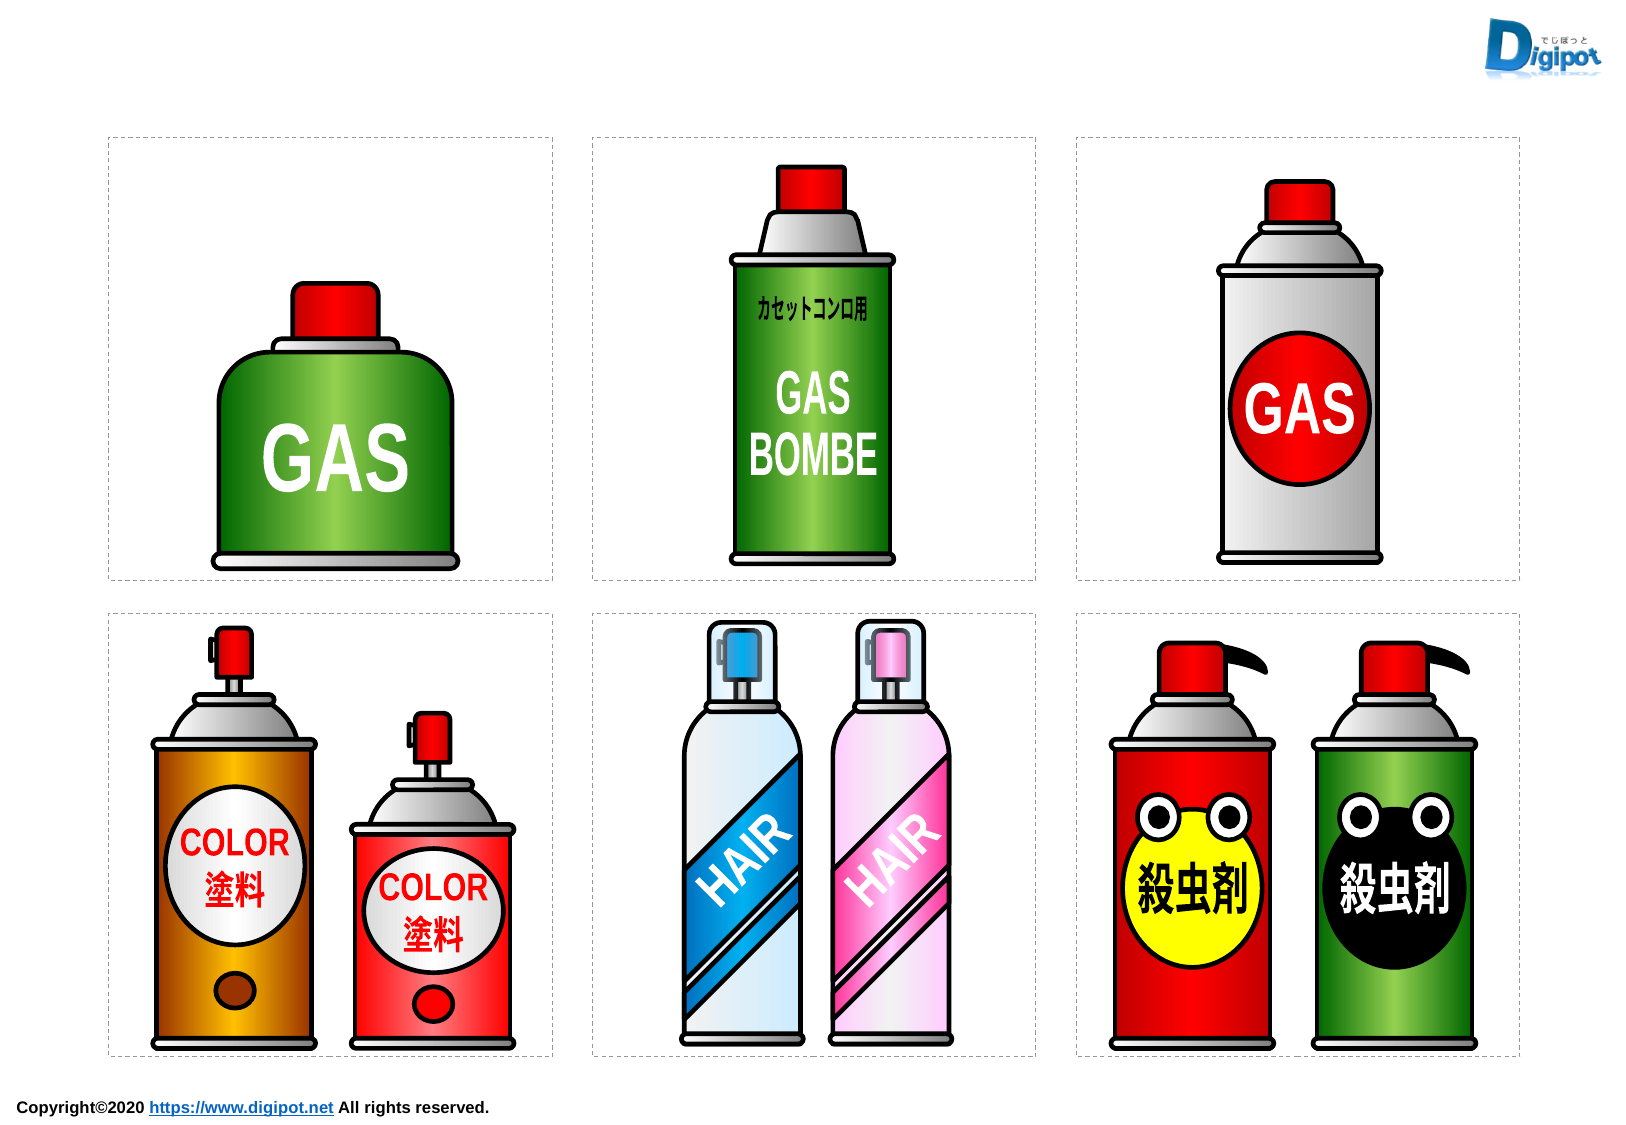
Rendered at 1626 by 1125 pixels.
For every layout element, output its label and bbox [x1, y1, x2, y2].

text_box [731, 166, 894, 564]
text_box [351, 712, 515, 1049]
text_box [212, 283, 459, 569]
text_box [1218, 181, 1382, 563]
text_box [1110, 642, 1274, 1049]
text_box [152, 627, 316, 1049]
picture [1485, 18, 1602, 82]
text_box [681, 622, 804, 1044]
text_box [1312, 642, 1476, 1049]
text_box [829, 621, 952, 1044]
